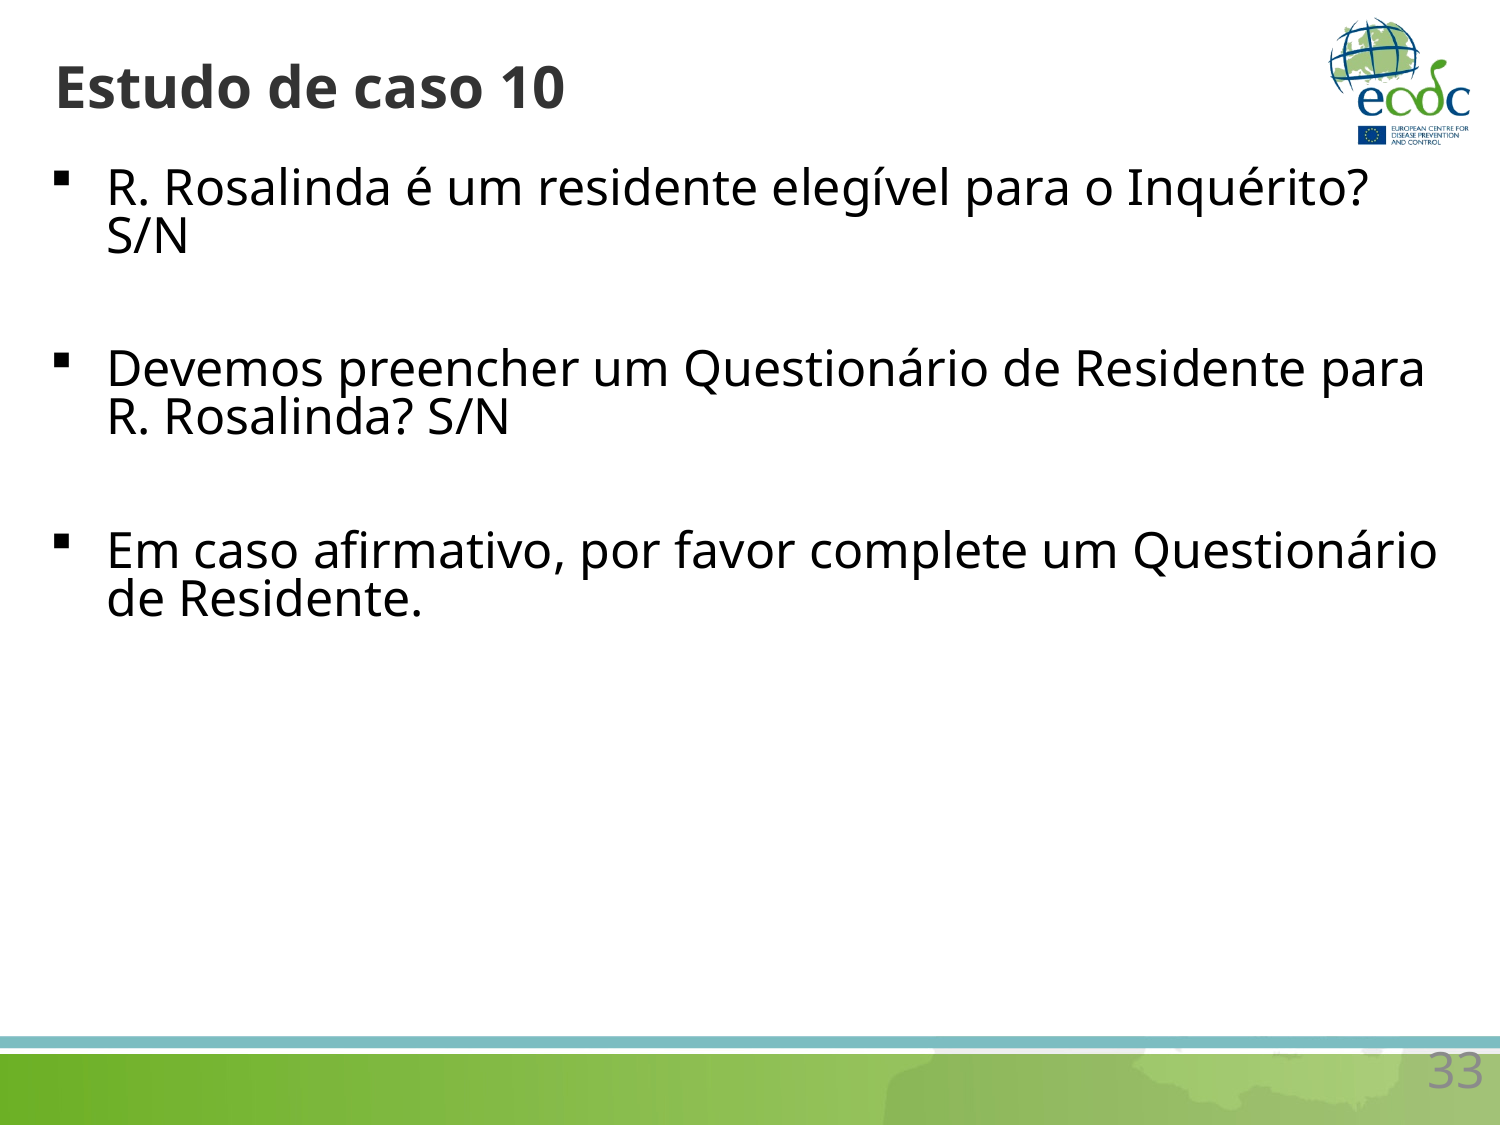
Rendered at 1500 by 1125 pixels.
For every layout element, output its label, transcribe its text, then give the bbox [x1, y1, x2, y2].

slide_number 33 [1149, 1042, 1500, 1103]
list R. Rosalinda é um residente elegível para o Inquérito? S/N Devemos preencher um Questionário de Residente para R. Rosalinda? S/N Em caso afirmativo, por favor complete um Questionário de Residente. [49, 166, 1450, 1015]
picture [0, 1036, 1500, 1125]
title Estudo de caso 10 [54, 58, 1405, 152]
picture [1328, 17, 1473, 148]
